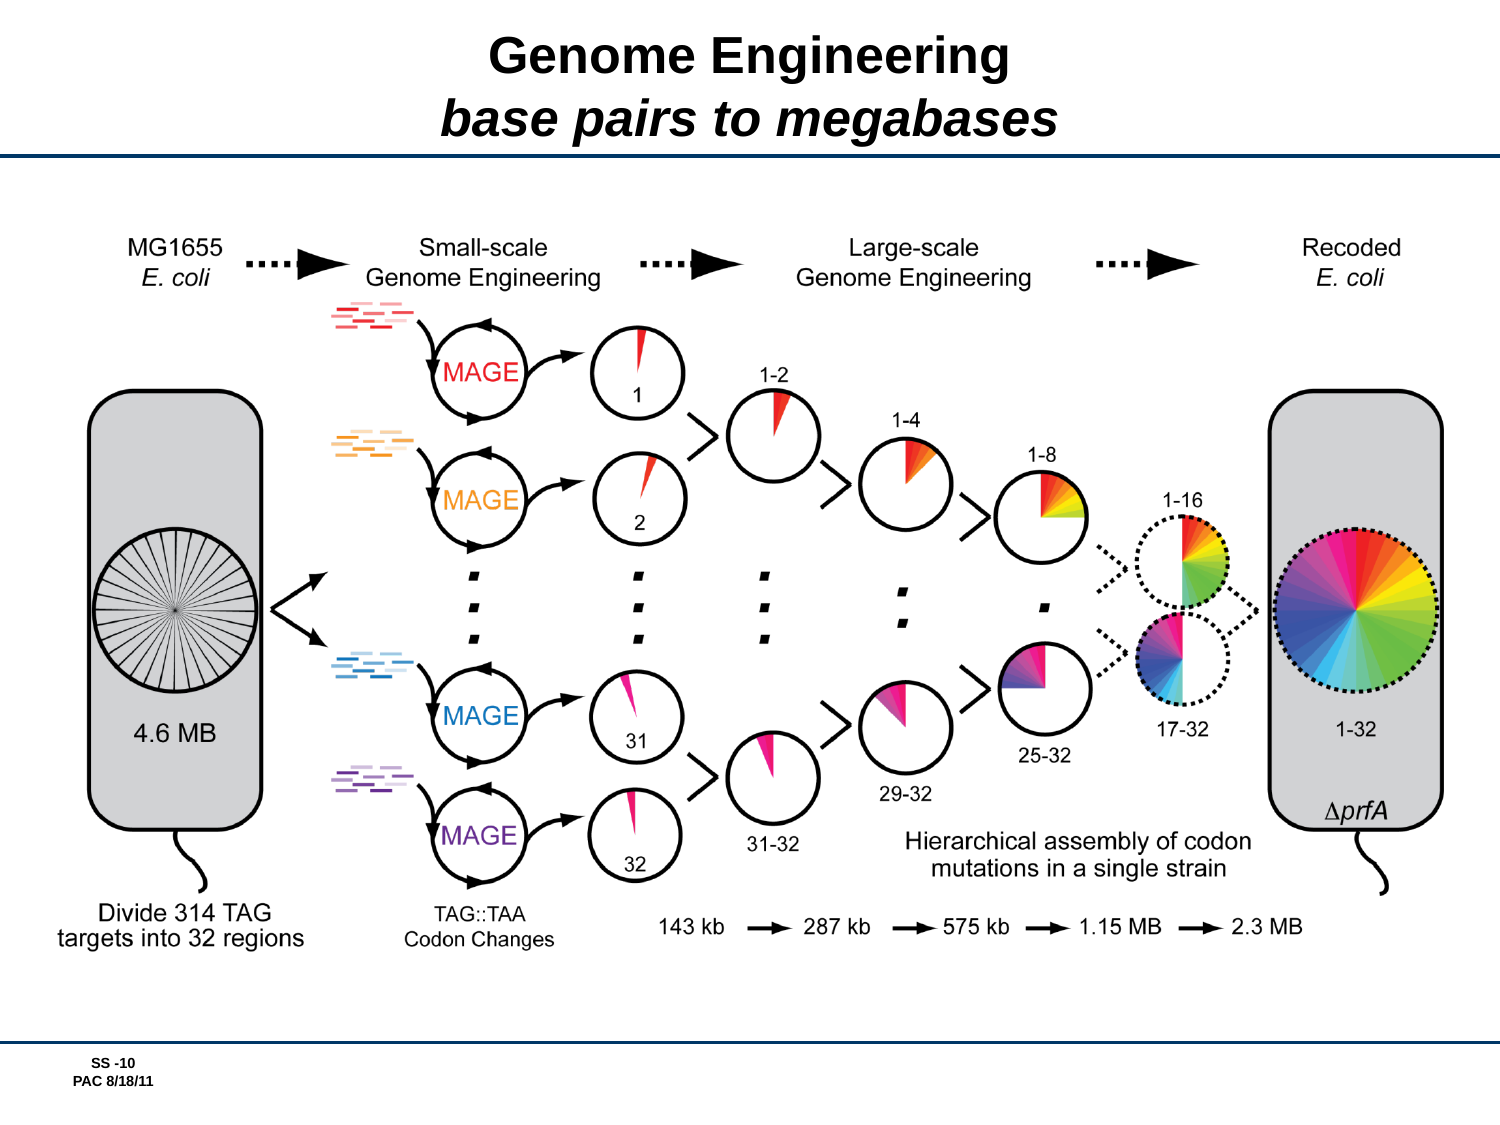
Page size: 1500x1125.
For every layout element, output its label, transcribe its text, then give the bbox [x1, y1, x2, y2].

picture [56, 234, 1445, 954]
title Genome Engineering base pairs to megabases [74, 0, 1426, 148]
